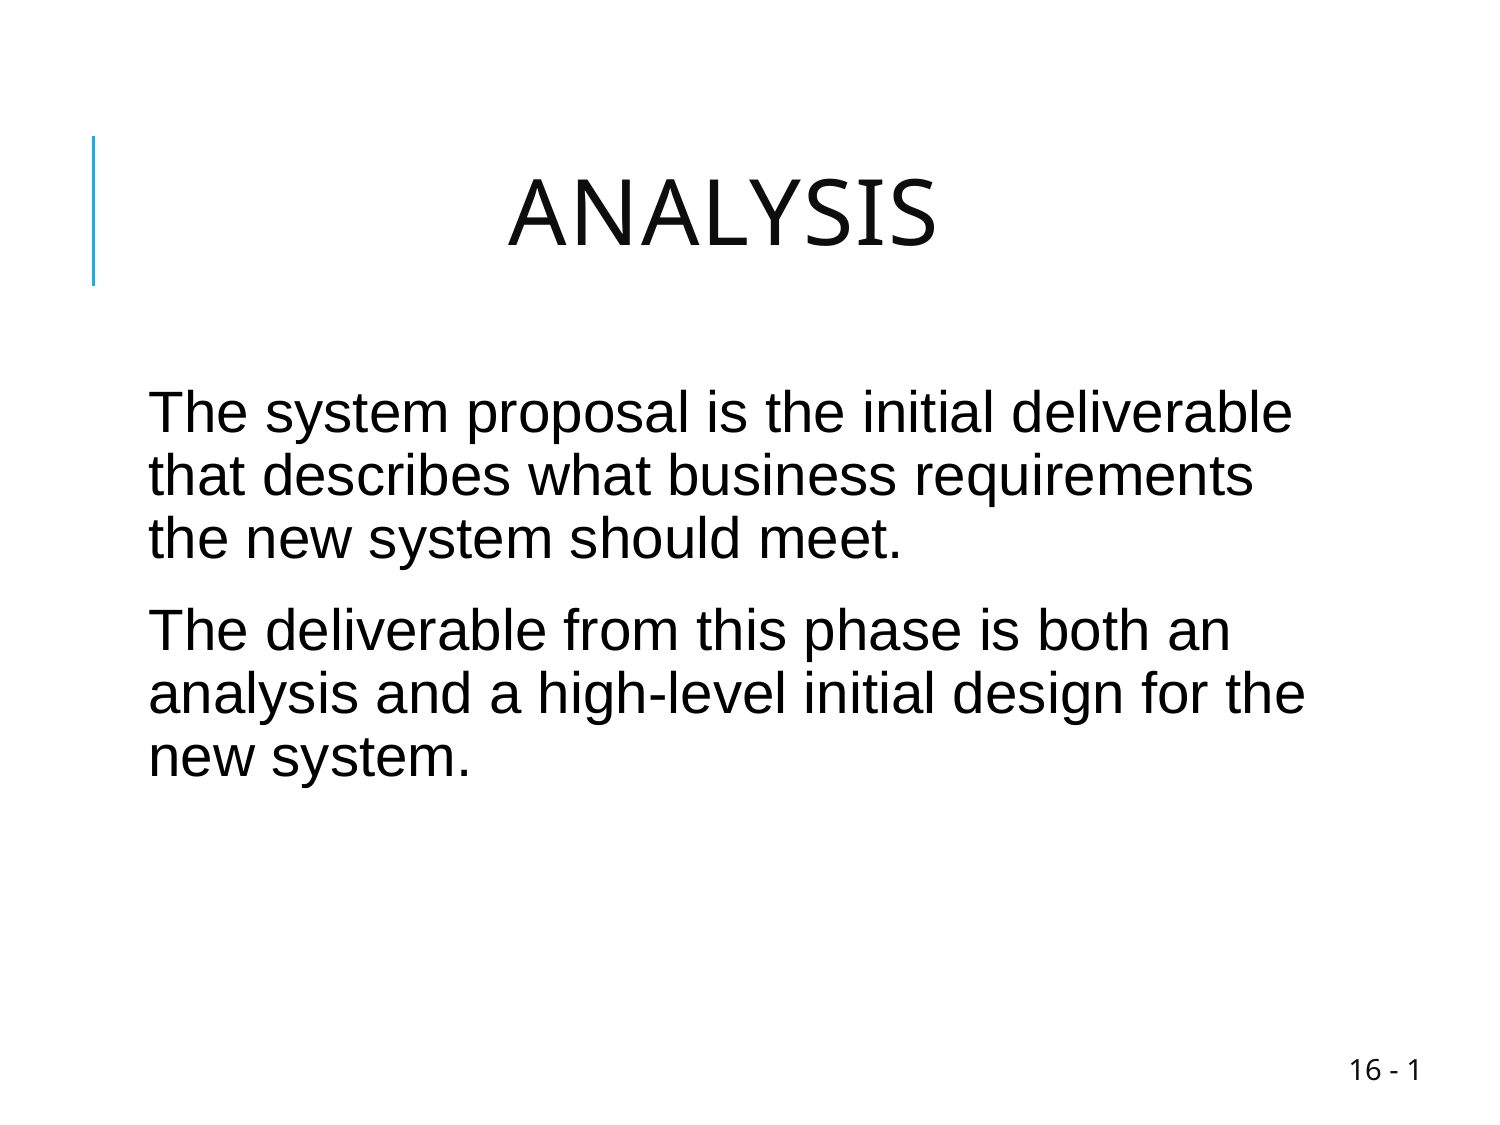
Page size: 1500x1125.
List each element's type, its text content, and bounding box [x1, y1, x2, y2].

list The system proposal is the initial deliverable that describes what business requirements the new system should meet. The deliverable from this phase is both an analysis and a high-level initial design for the new system. [126, 375, 1322, 1035]
slide_number 1 - 16 [1333, 1061, 1454, 1107]
title Analysis [126, 96, 1322, 342]
